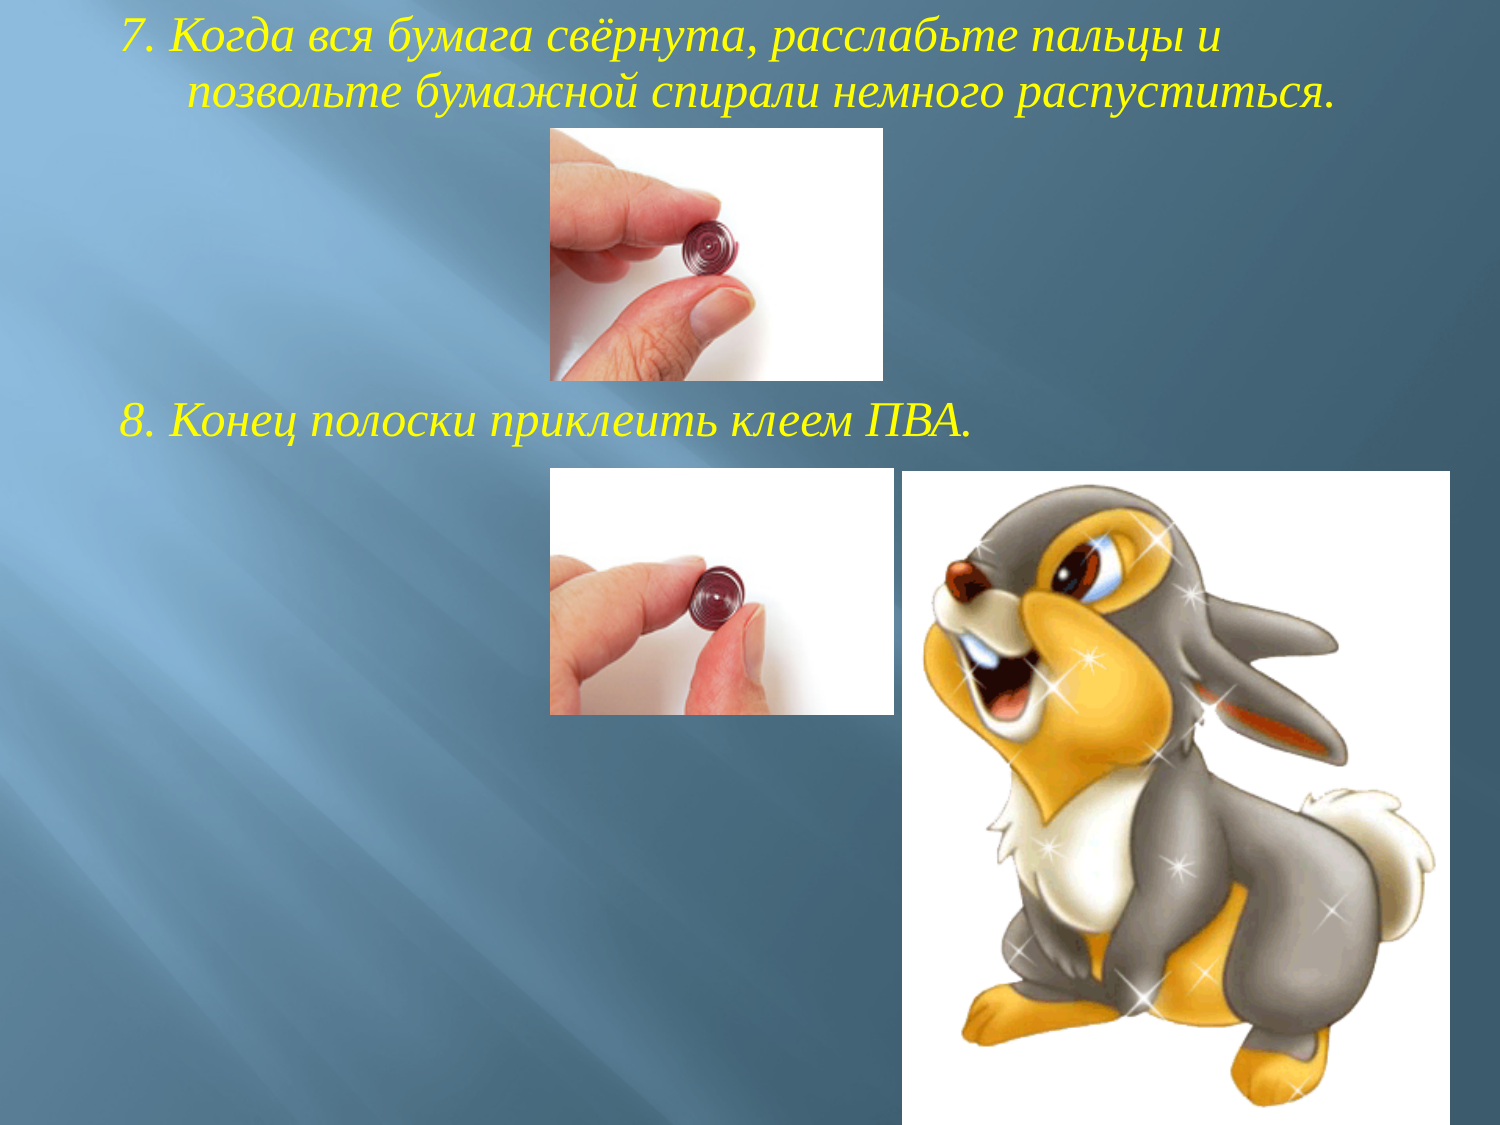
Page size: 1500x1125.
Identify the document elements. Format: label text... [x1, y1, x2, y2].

picture [550, 128, 883, 381]
picture [902, 471, 1450, 1125]
list 7. Когда вся бумага свёрнута, расслабьте пальцы и позвольте бумажной спирали немного распуститься. 8. Конец полоски приклеить клеем ПВА. [82, 0, 1432, 773]
picture [550, 468, 895, 716]
